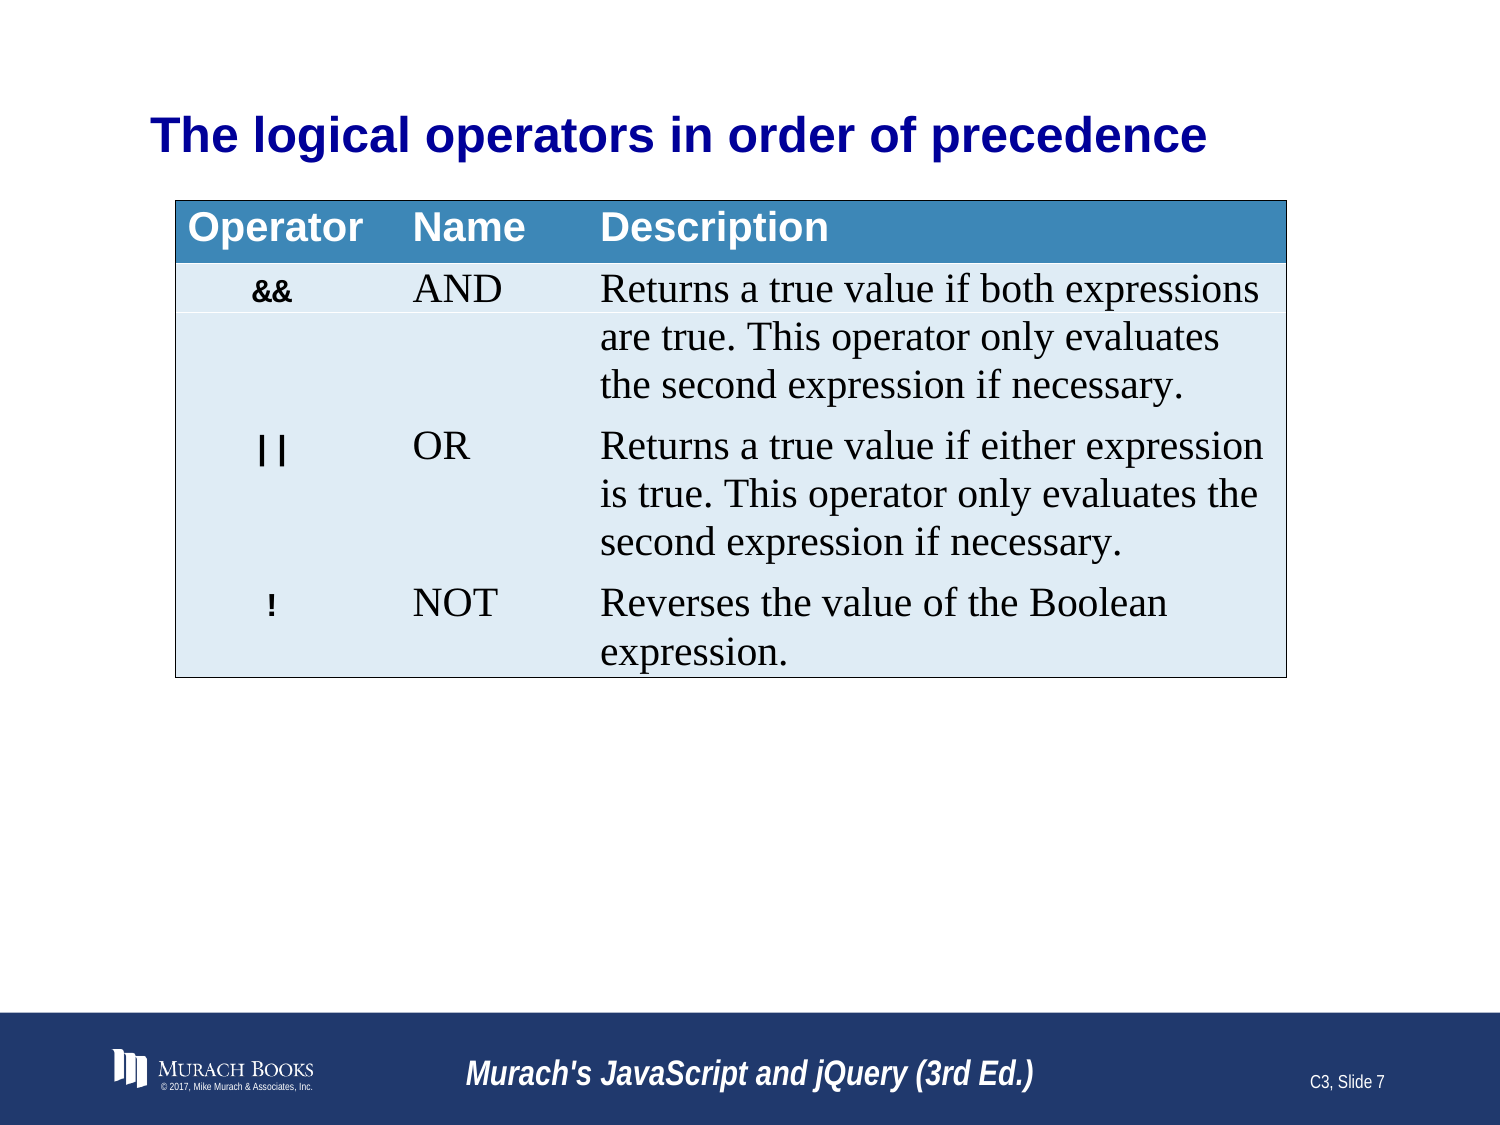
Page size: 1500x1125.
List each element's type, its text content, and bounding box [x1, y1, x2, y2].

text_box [149, 187, 1350, 697]
footer © 2017, Mike Murach & Associates, Inc. [12, 1025, 463, 1100]
slide_number Murach's JavaScript and jQuery (3rd Ed.) [463, 1025, 1050, 1100]
slide_number C3, Slide 7 [1087, 1025, 1400, 1100]
title The logical operators in order of precedence [150, 102, 1350, 164]
